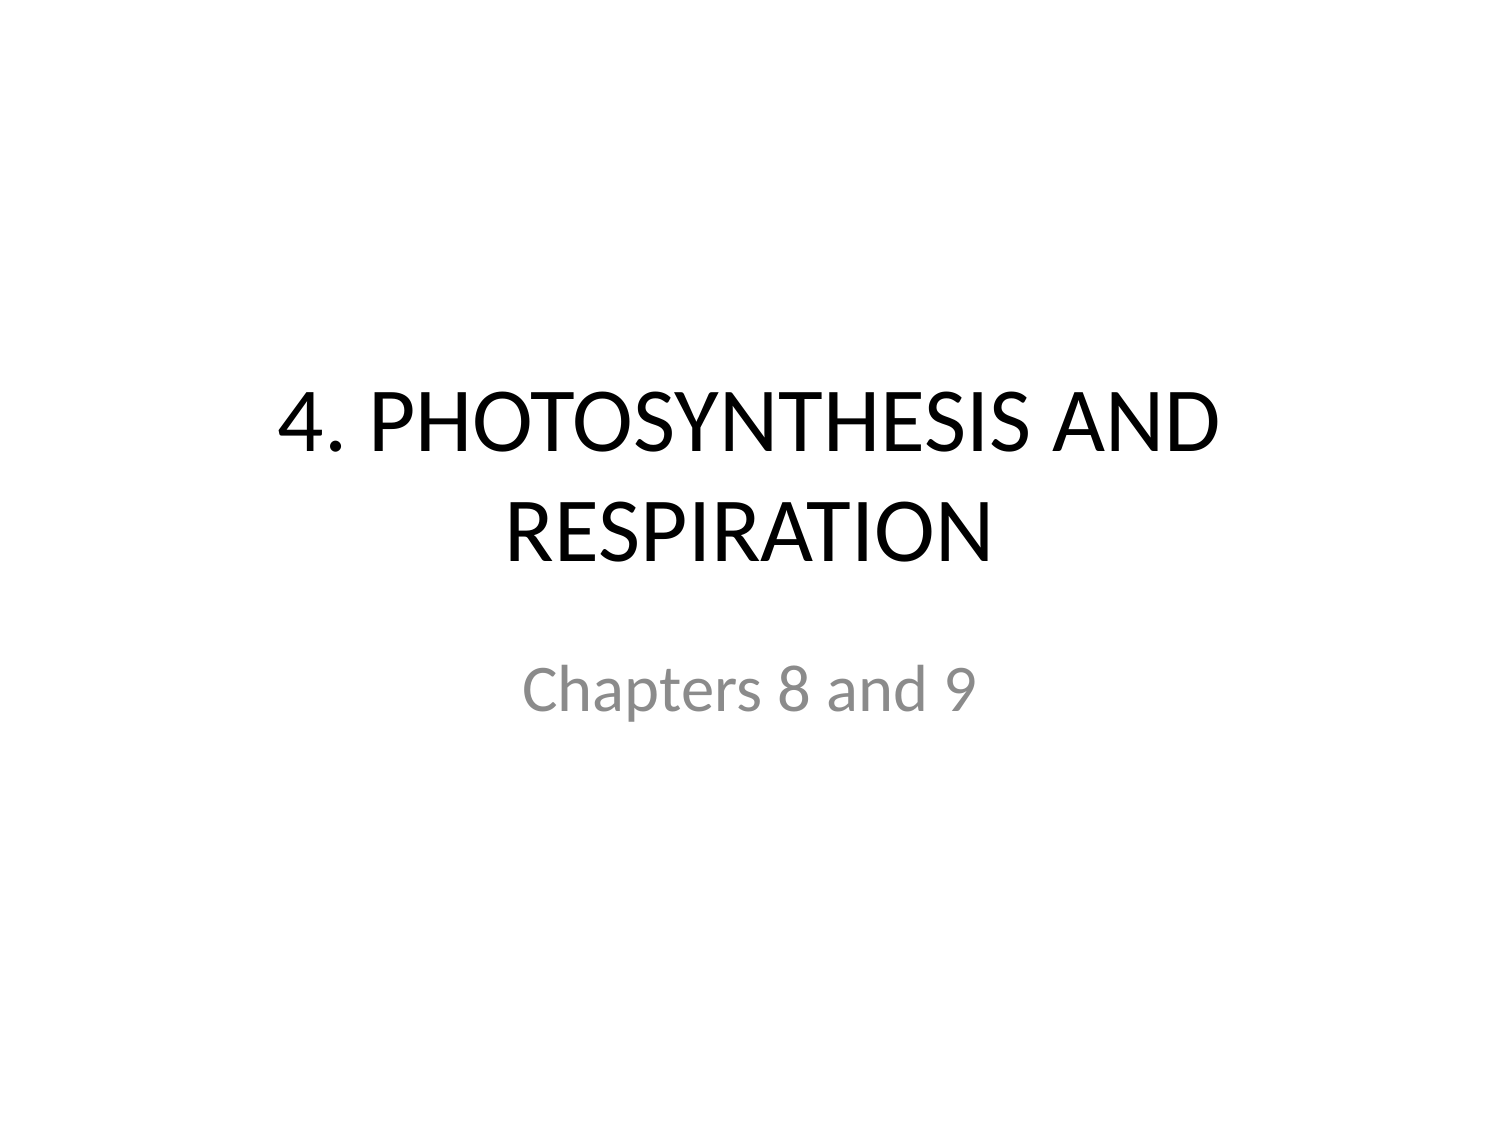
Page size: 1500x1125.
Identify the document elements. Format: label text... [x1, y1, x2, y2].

subtitle Chapters 8 and 9 [225, 637, 1275, 925]
title 4. PHOTOSYNTHESIS AND RESPIRATION [112, 349, 1388, 591]
